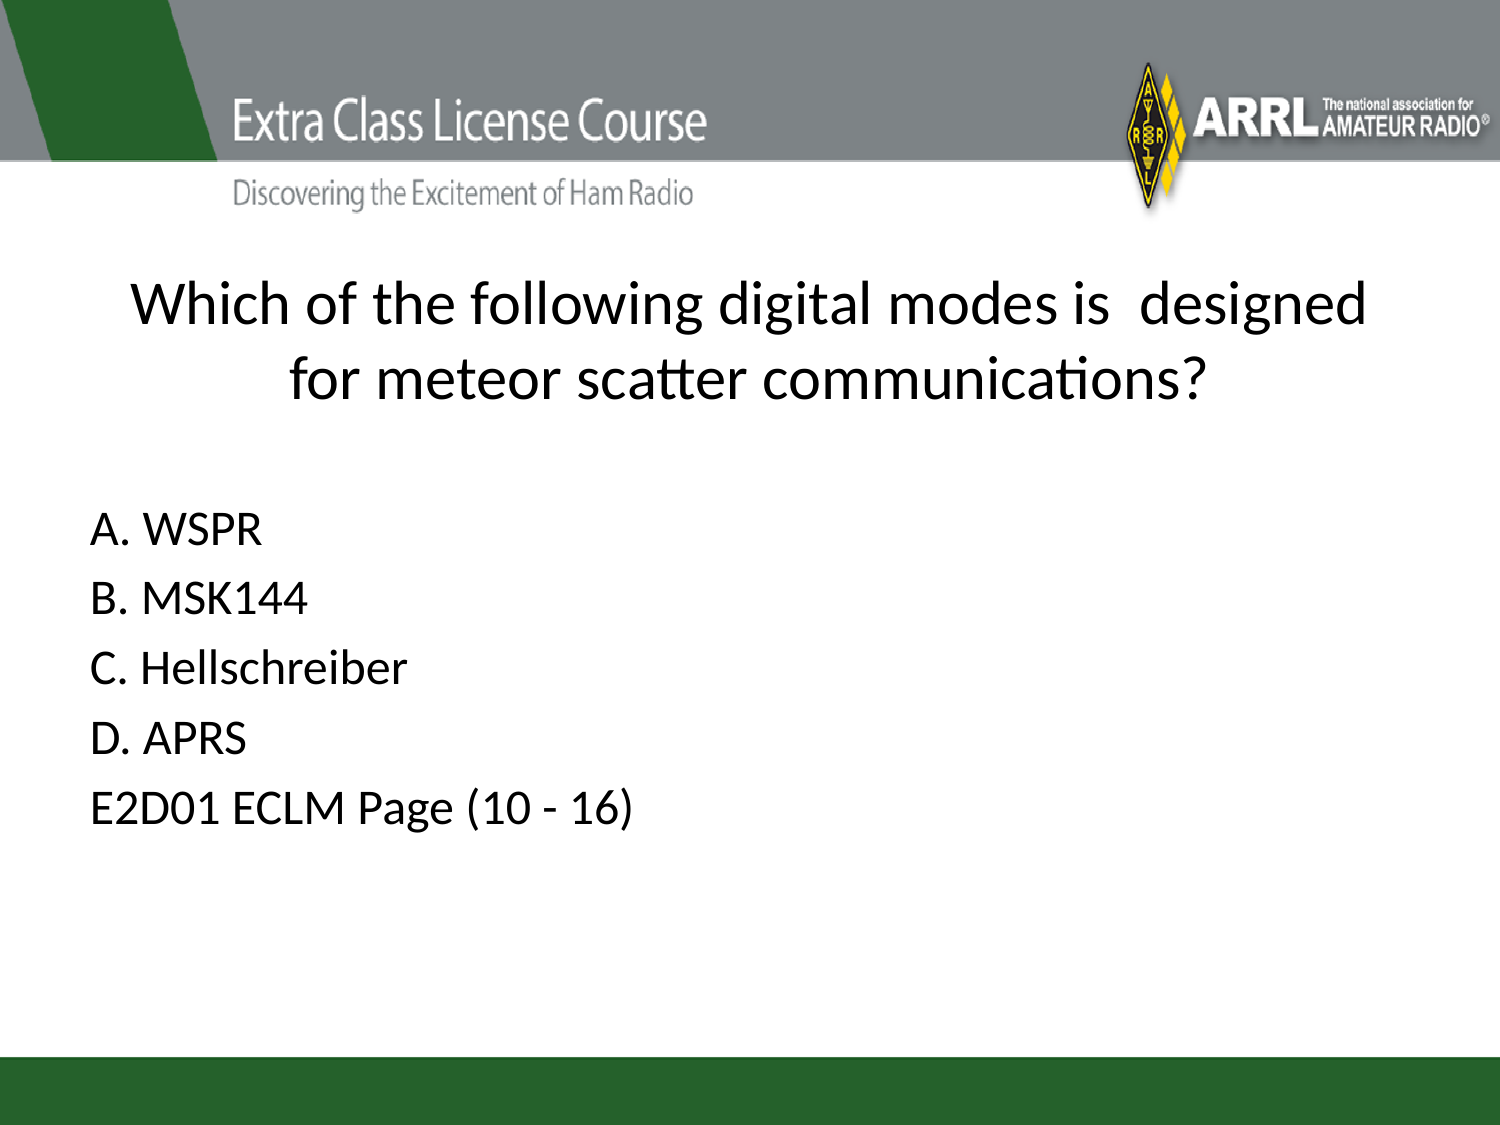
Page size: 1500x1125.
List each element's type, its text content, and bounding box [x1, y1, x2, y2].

list A. WSPR B. MSK144 C. Hellschreiber D. APRS E2D01 ECLM Page (10 - 16) [75, 487, 1425, 1005]
picture [0, 0, 1500, 1125]
title Which of the following digital modes is designed for meteor scatter communications? [75, 254, 1425, 435]
